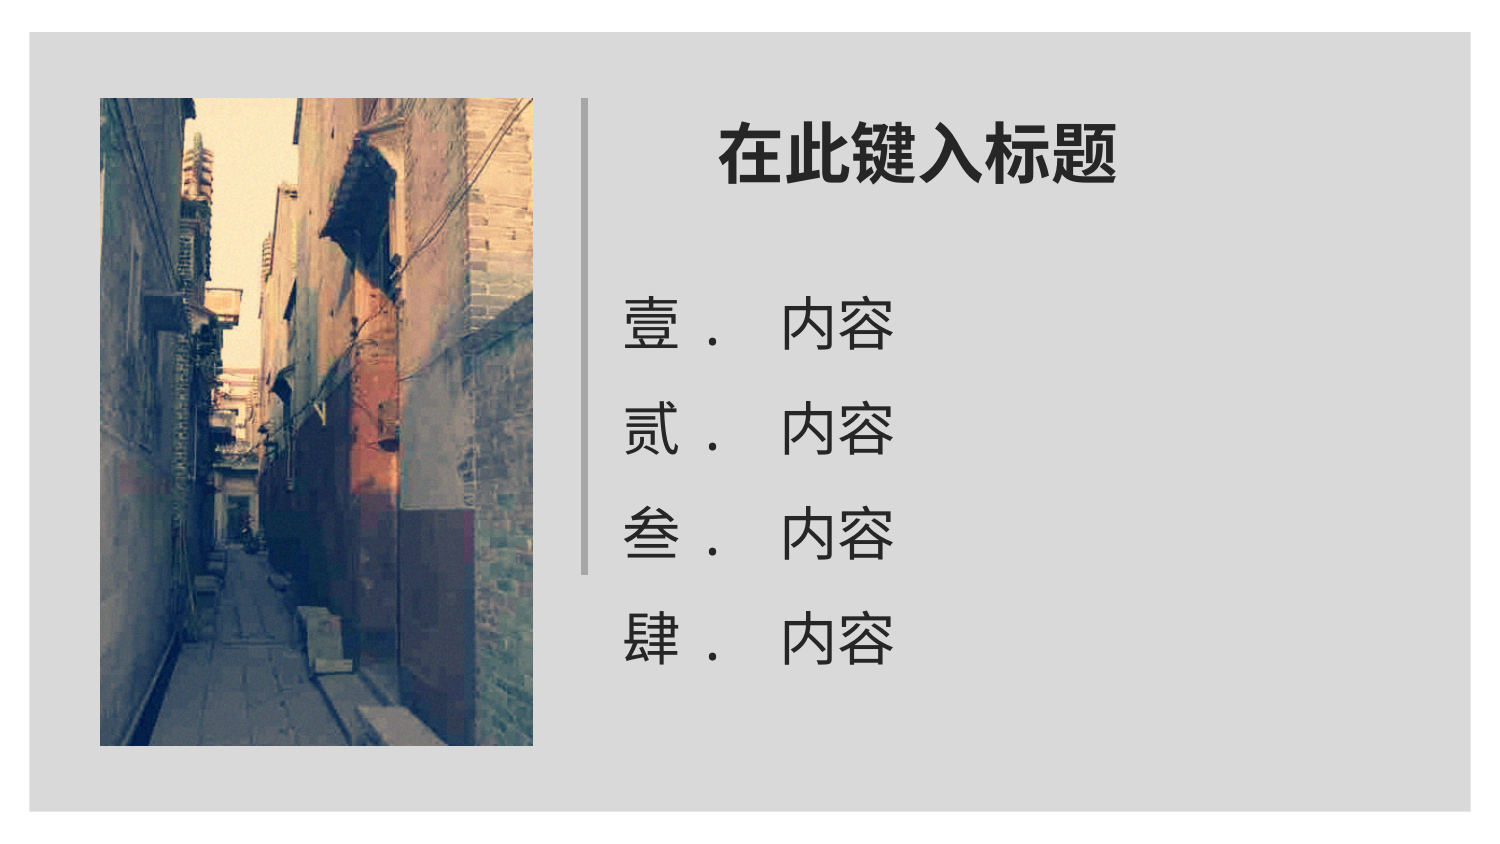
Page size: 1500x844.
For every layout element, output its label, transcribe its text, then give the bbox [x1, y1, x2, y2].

picture [100, 97, 534, 746]
text_box 壹. 内容 贰. 内容 叁. 内容 肆. 内容 [608, 244, 1436, 680]
text_box 在此键入标题 [588, 104, 1436, 200]
